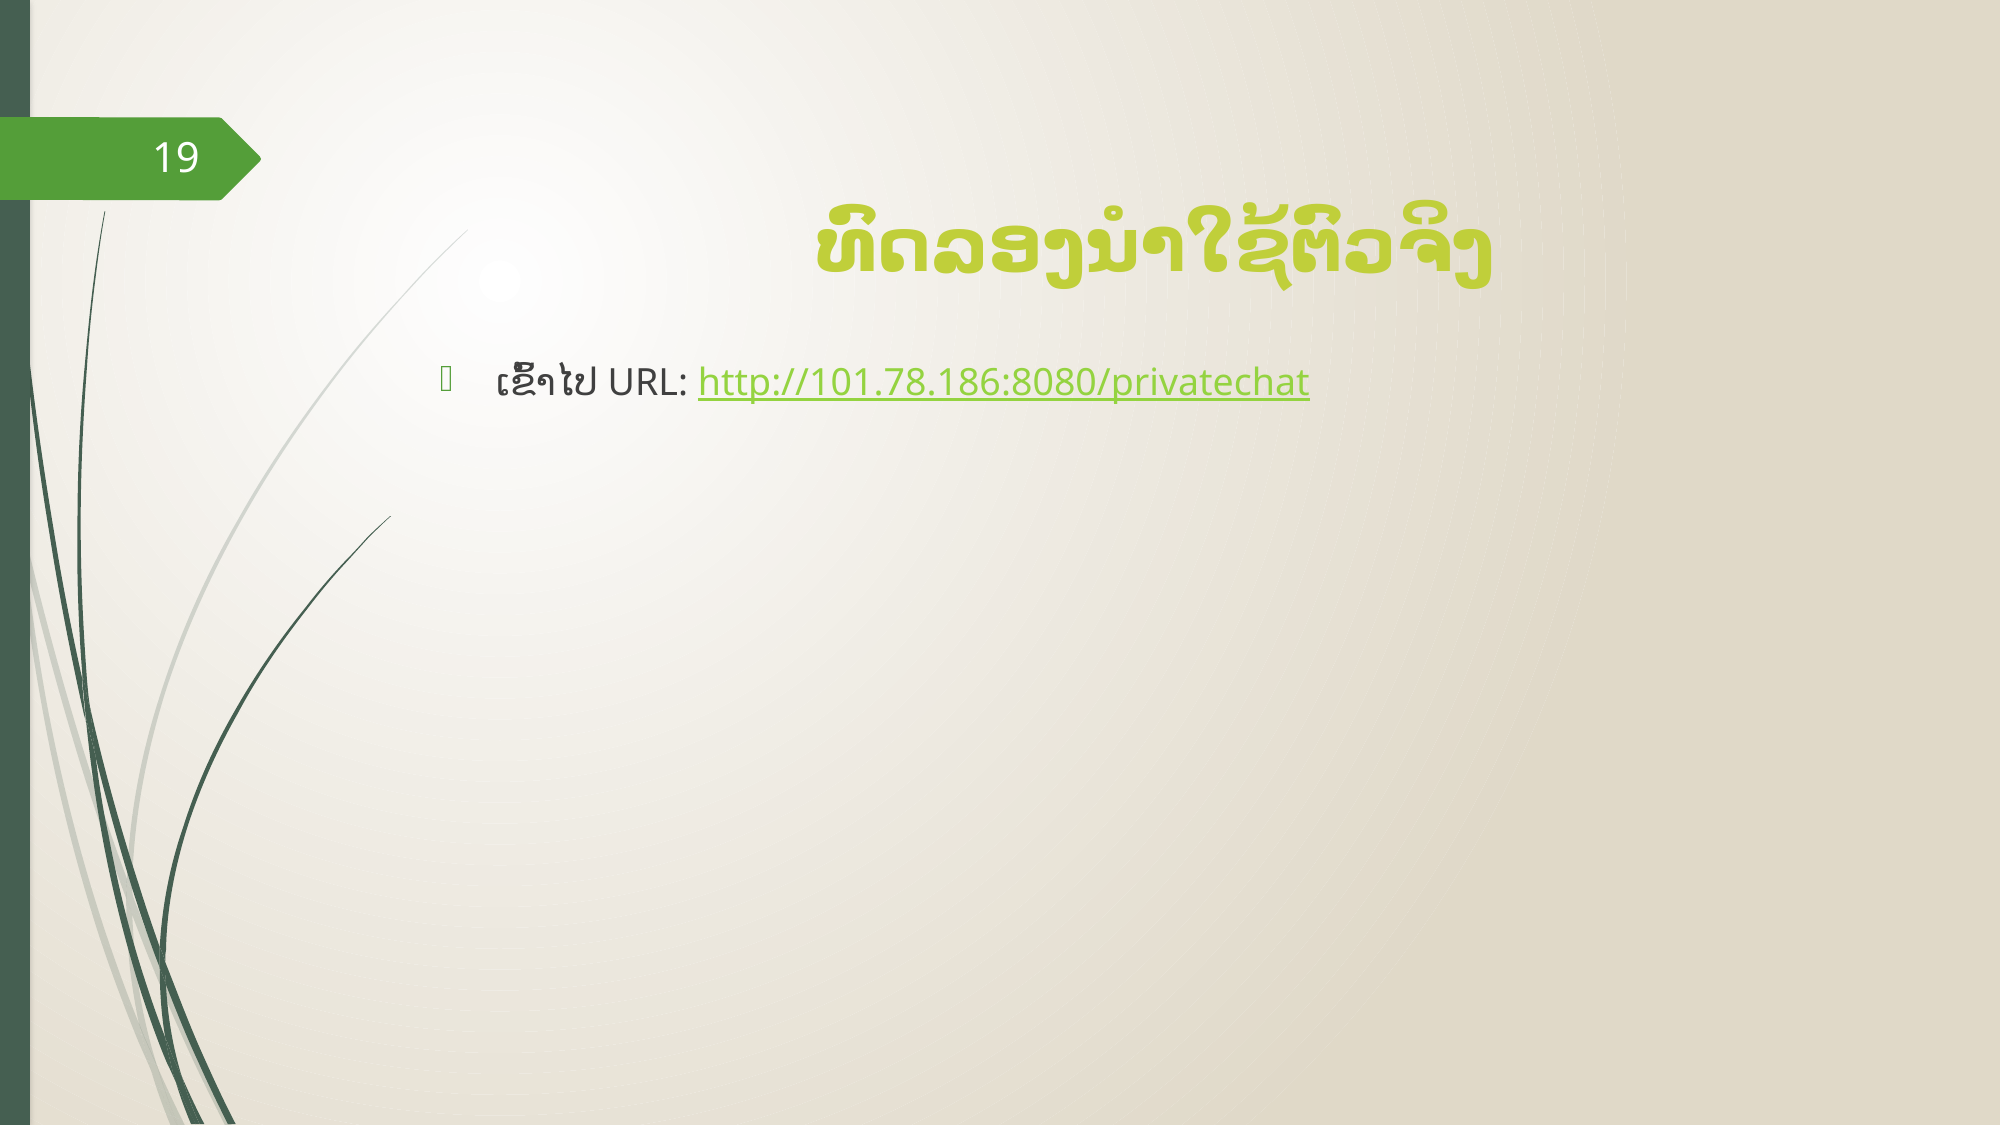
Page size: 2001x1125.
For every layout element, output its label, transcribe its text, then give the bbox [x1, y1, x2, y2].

list ເຂົ້າໄປ URL: http://101.78.186:8080/privatechat [424, 350, 1888, 970]
title ທົດລອງນໍາໃຊ້ຕົວຈິງ [425, 189, 1888, 313]
slide_number 19 [87, 129, 216, 190]
